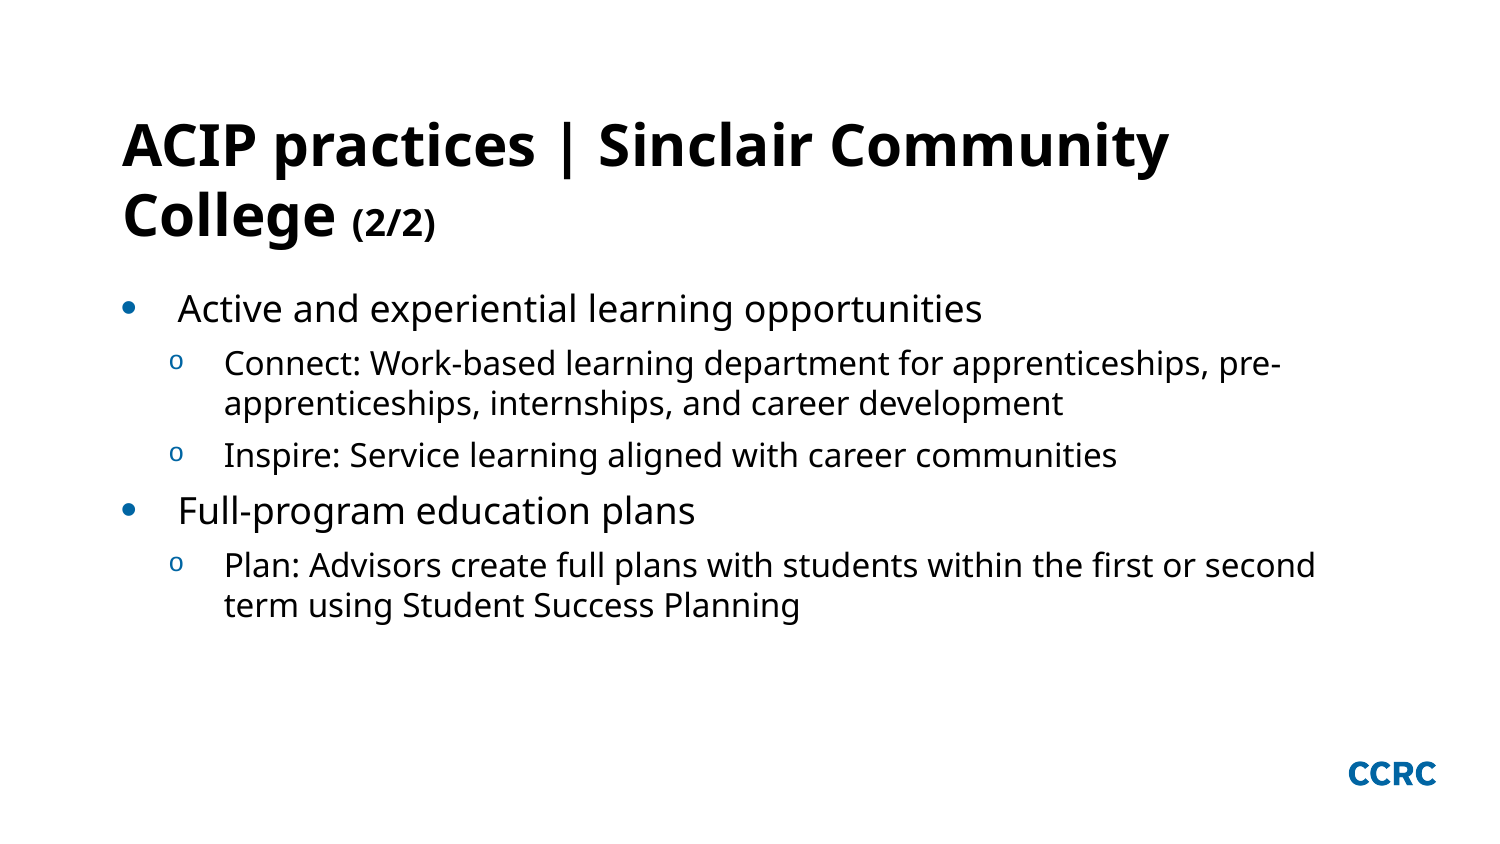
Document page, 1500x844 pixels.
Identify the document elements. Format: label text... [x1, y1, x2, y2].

title ACIP practices | Sinclair Community College (2/2) [107, 93, 1390, 234]
list Active and experiential learning opportunities Connect: Work-based learning department for apprenticeships, pre-apprenticeships, internships, and career development Inspire: Service learning aligned with career communities Full-program education plans Plan: Advisors create full plans with students within the first or second term using Student Success Planning [105, 269, 1388, 751]
picture [1347, 761, 1438, 786]
